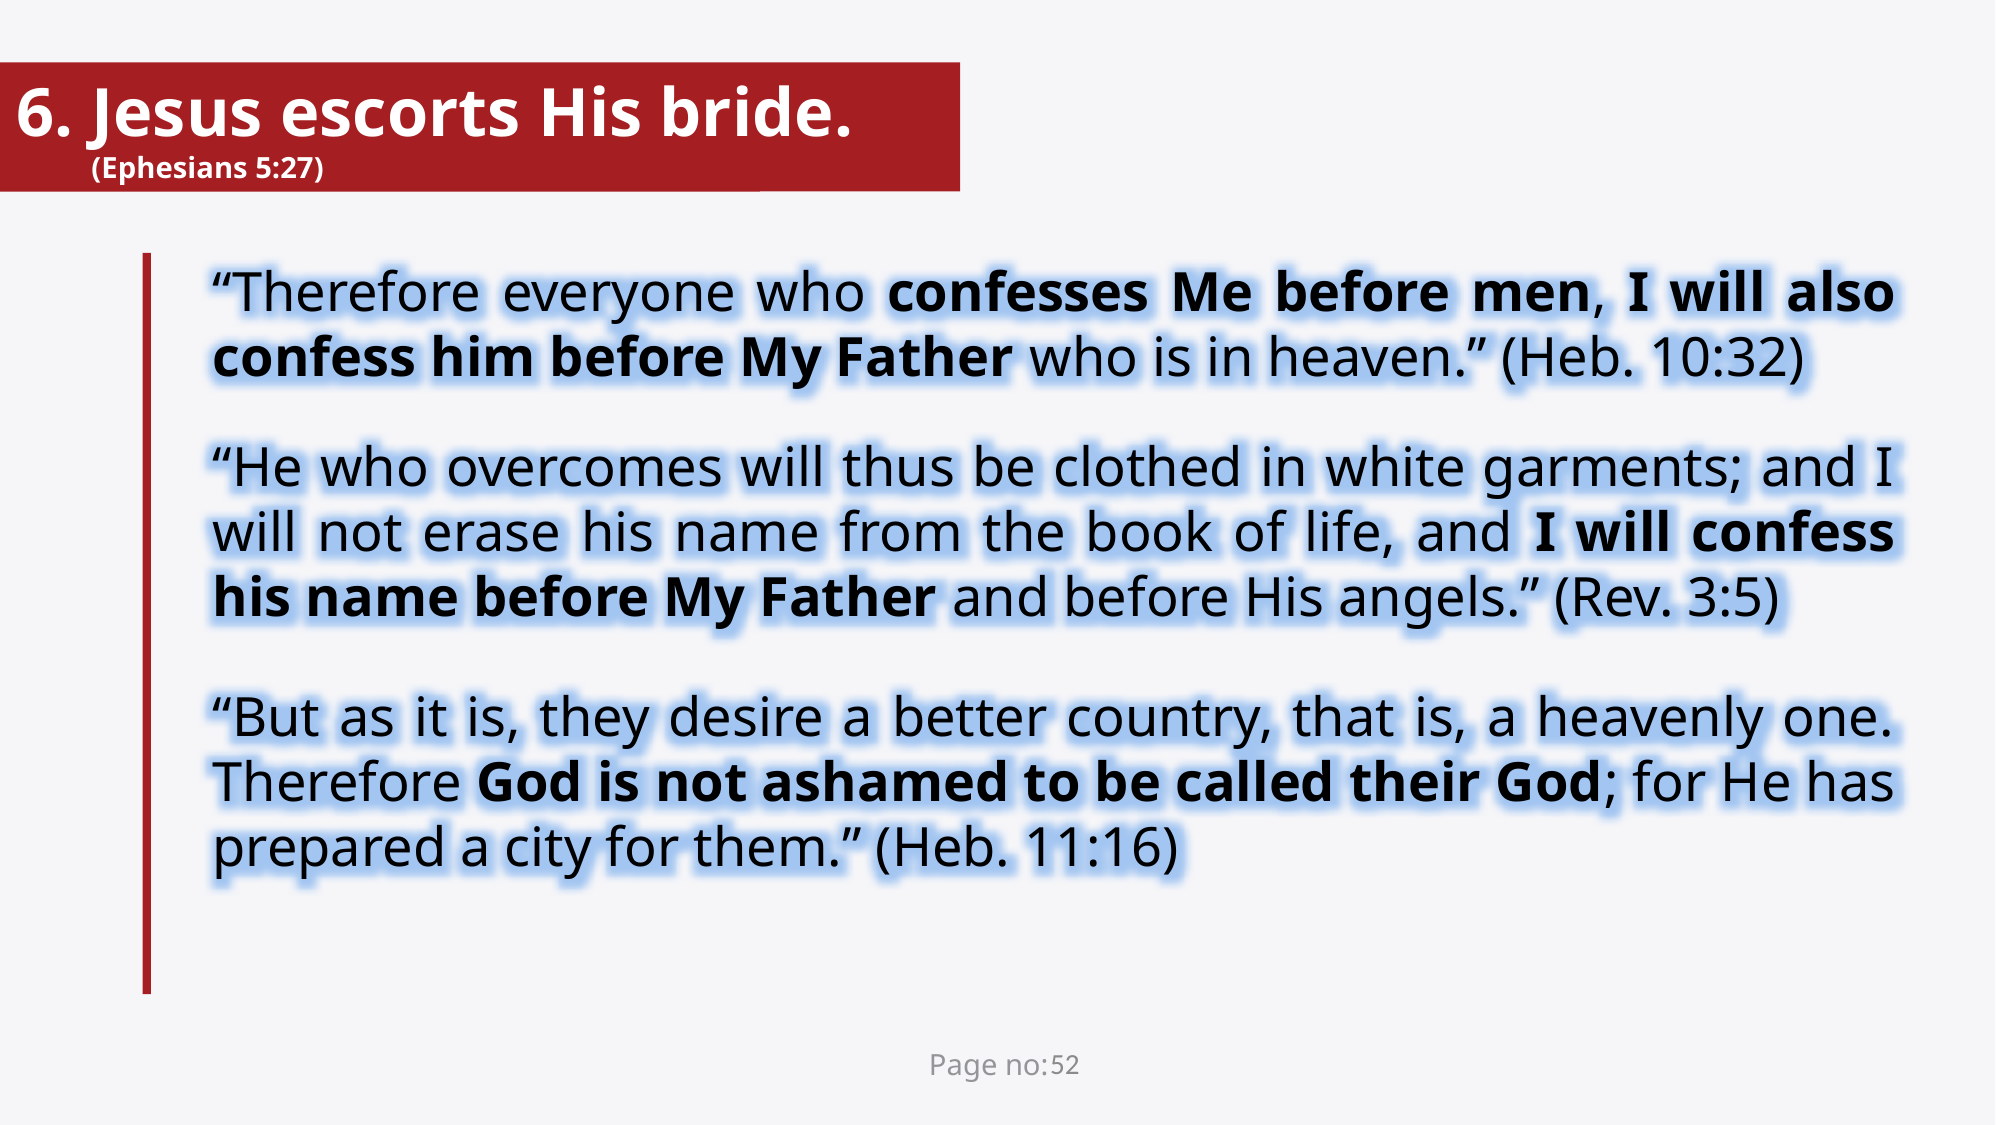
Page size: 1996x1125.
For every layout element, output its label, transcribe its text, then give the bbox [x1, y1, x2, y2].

text_box “Therefore everyone who confesses Me before men, I will also confess him before My Father who is in heaven.” (Heb. 10:32) [198, 249, 1911, 395]
text_box “He who overcomes will thus be clothed in white garments; and I will not erase his name from the book of life, and I will confess his name before My Father and before His angels.” (Rev. 3:5) [198, 424, 1911, 635]
text_box “But as it is, they desire a better country, that is, a heavenly one. Therefore God is not ashamed to be called their God; for He has prepared a city for them.” (Heb. 11:16) [198, 674, 1911, 885]
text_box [1, 62, 961, 194]
